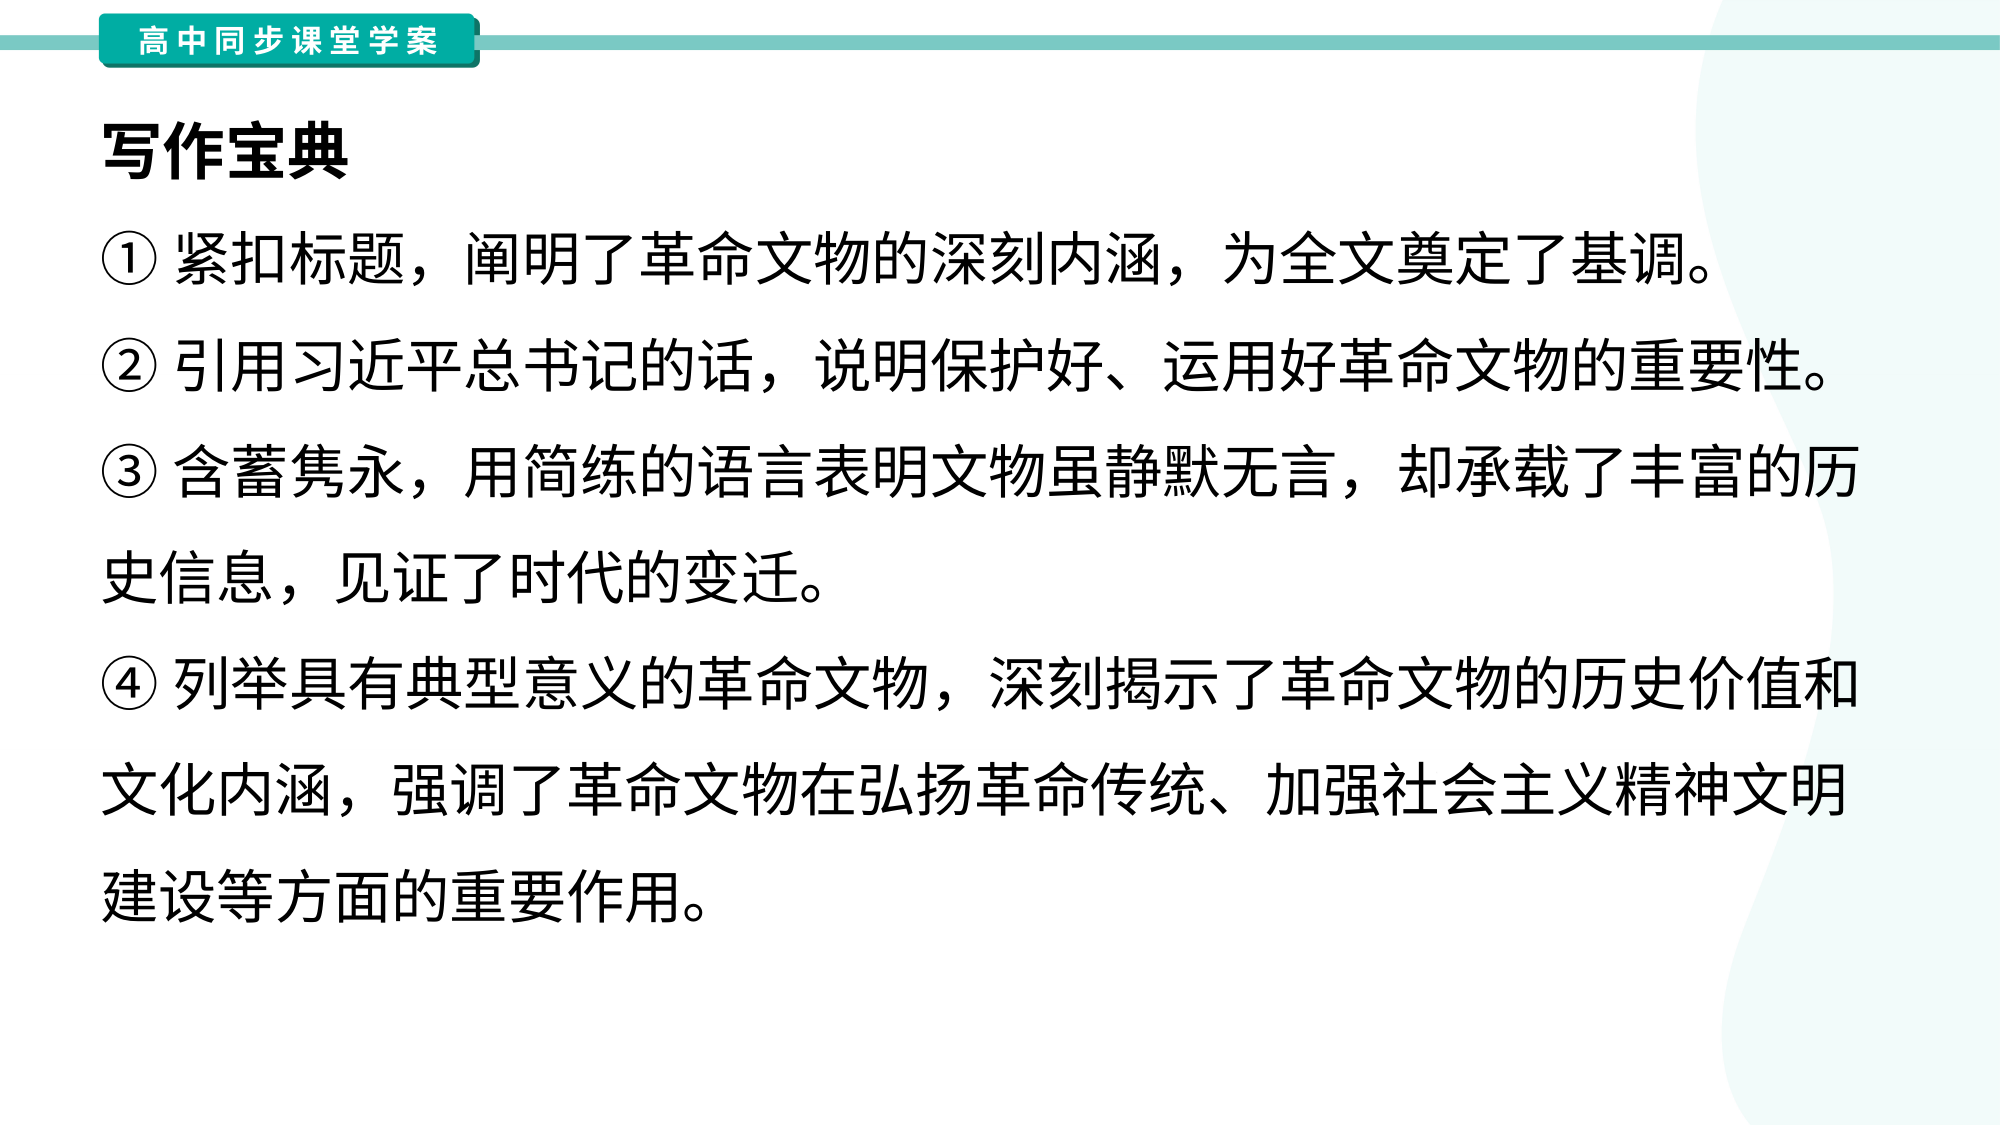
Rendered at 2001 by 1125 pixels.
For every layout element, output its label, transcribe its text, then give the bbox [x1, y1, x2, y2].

text_box 写作宝典 [100, 76, 1899, 186]
text_box ①紧扣标题，阐明了革命文物的深刻内涵，为全文奠定了基调。 ②引用习近平总书记的话，说明保护好、运用好革命文物的重要性。 ③含蓄隽永，用简练的语言表明文物虽静默无言，却承载了丰富的历 史信息，见证了时代的变迁。 ④列举具有典型意义的革命文物，深刻揭示了革命文物的历史价值和 文化内涵，强调了革命文物在弘扬革命传统、加强社会主义精神文明 建设等方面的重要作用。 [100, 186, 1899, 930]
picture [0, 0, 2000, 1125]
